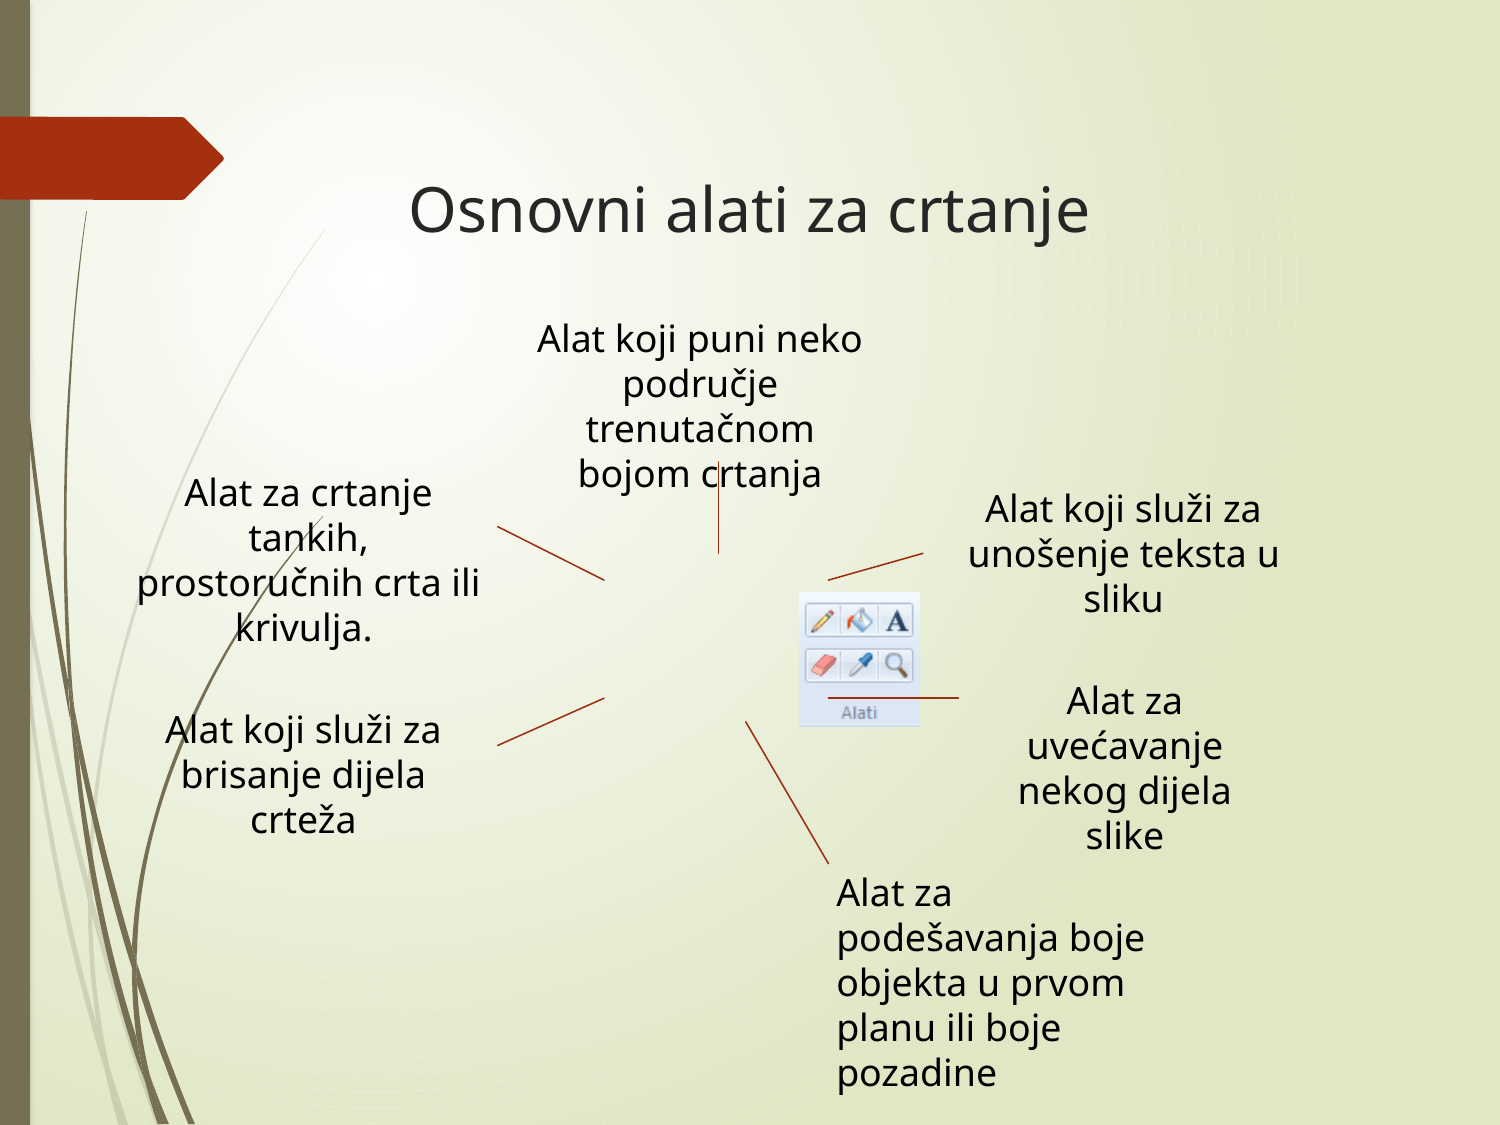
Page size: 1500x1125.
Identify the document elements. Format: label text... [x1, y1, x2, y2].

text_box Alat koji služi za brisanje dijela crteža [114, 698, 493, 848]
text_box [745, 721, 829, 864]
text_box Alat koji služi za unošenje teksta u sliku [934, 477, 1313, 628]
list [798, 592, 920, 728]
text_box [497, 526, 605, 581]
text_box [497, 697, 605, 746]
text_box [828, 553, 924, 581]
text_box Alat za podešavanja boje objekta u prvom planu ili boje pozadine [821, 861, 1200, 1102]
text_box Alat za uvećavanje nekog dijela slike [960, 669, 1289, 865]
text_box Alat koji puni neko područje trenutačnom bojom crtanja [511, 307, 890, 503]
text_box Alat za crtanje tankih, prostoručnih crta ili krivulja. [119, 461, 498, 657]
title Osnovni alati za crtanje [75, 162, 1425, 268]
